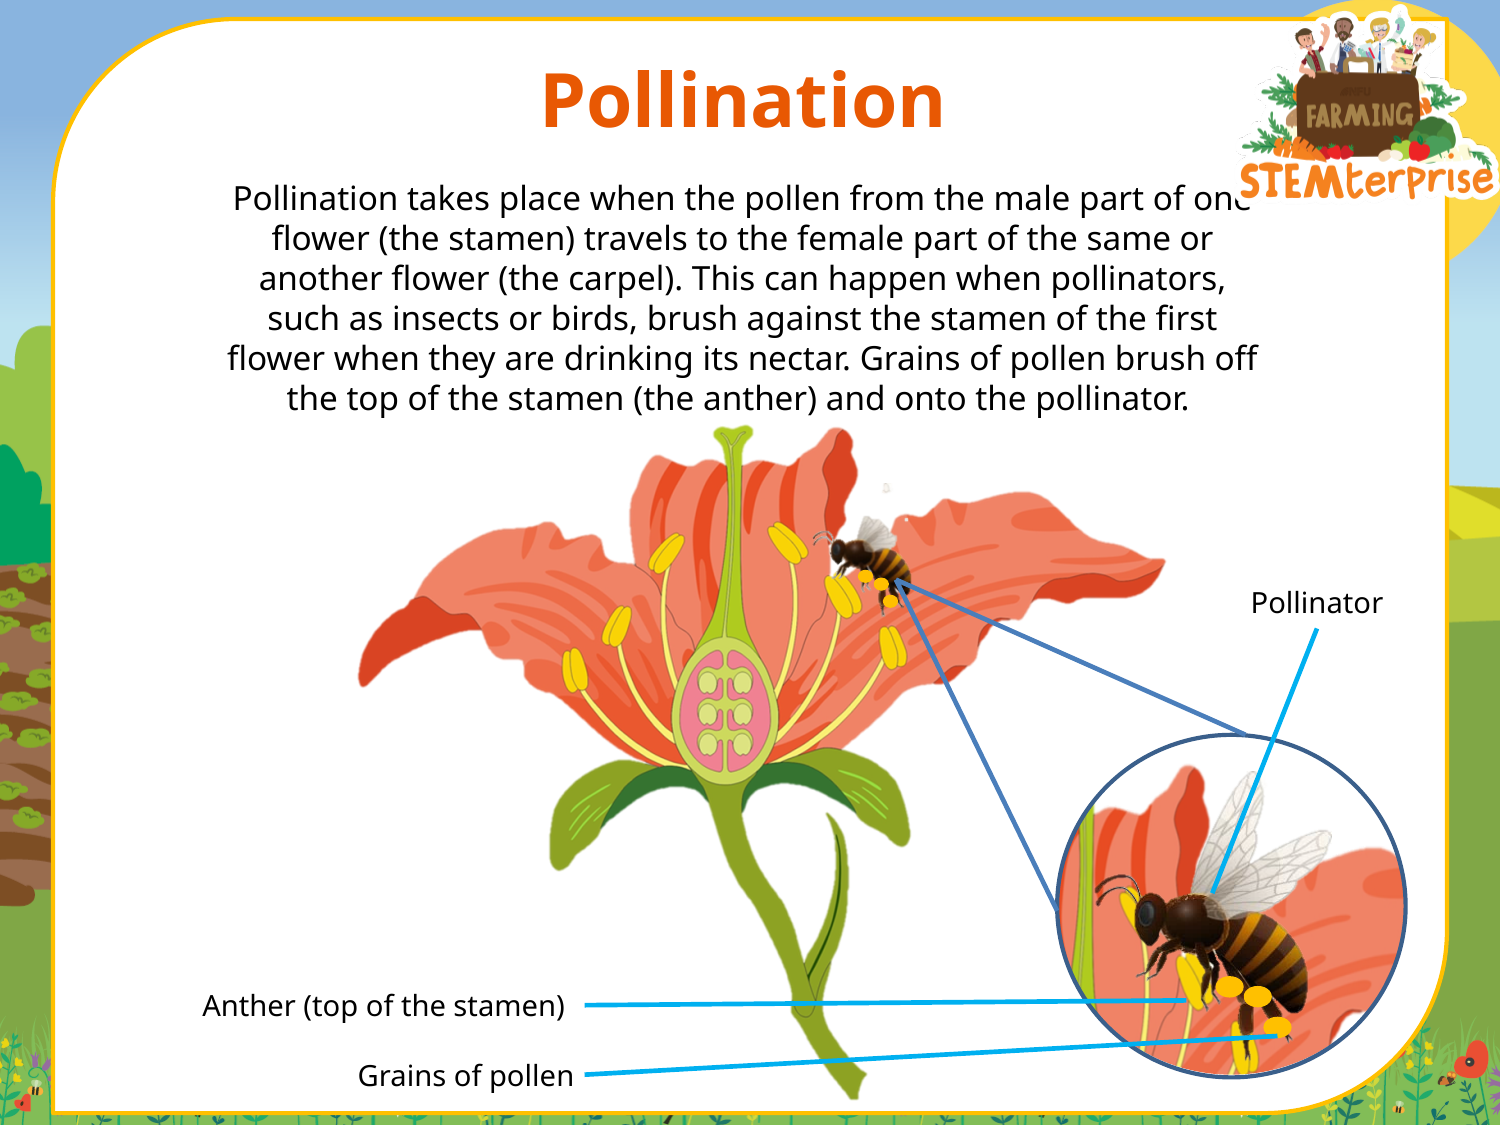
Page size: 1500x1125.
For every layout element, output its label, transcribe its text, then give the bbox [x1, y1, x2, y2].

text_box Pollinator [1198, 576, 1435, 627]
text_box Anther (top of the stamen) [171, 979, 331, 1030]
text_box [584, 1035, 1278, 1075]
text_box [895, 743, 1058, 911]
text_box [584, 1000, 1187, 1006]
text_box Pollination Pollination takes place when the pollen from the male part of one flower (the stamen) travels to the female part of the same or another flower (the carpel). This can happen when pollinators, such as insects or birds, brush against the stamen of the first flower when they are drinking its nectar. Grains of pollen brush off the top of the stamen (the anther) and onto the pollinator. [209, 0, 1278, 425]
text_box [1193, 1083, 1369, 1116]
text_box [1193, 214, 1450, 1043]
text_box [50, 18, 331, 1116]
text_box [895, 579, 1246, 736]
picture [0, 0, 1500, 1125]
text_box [1212, 628, 1318, 894]
